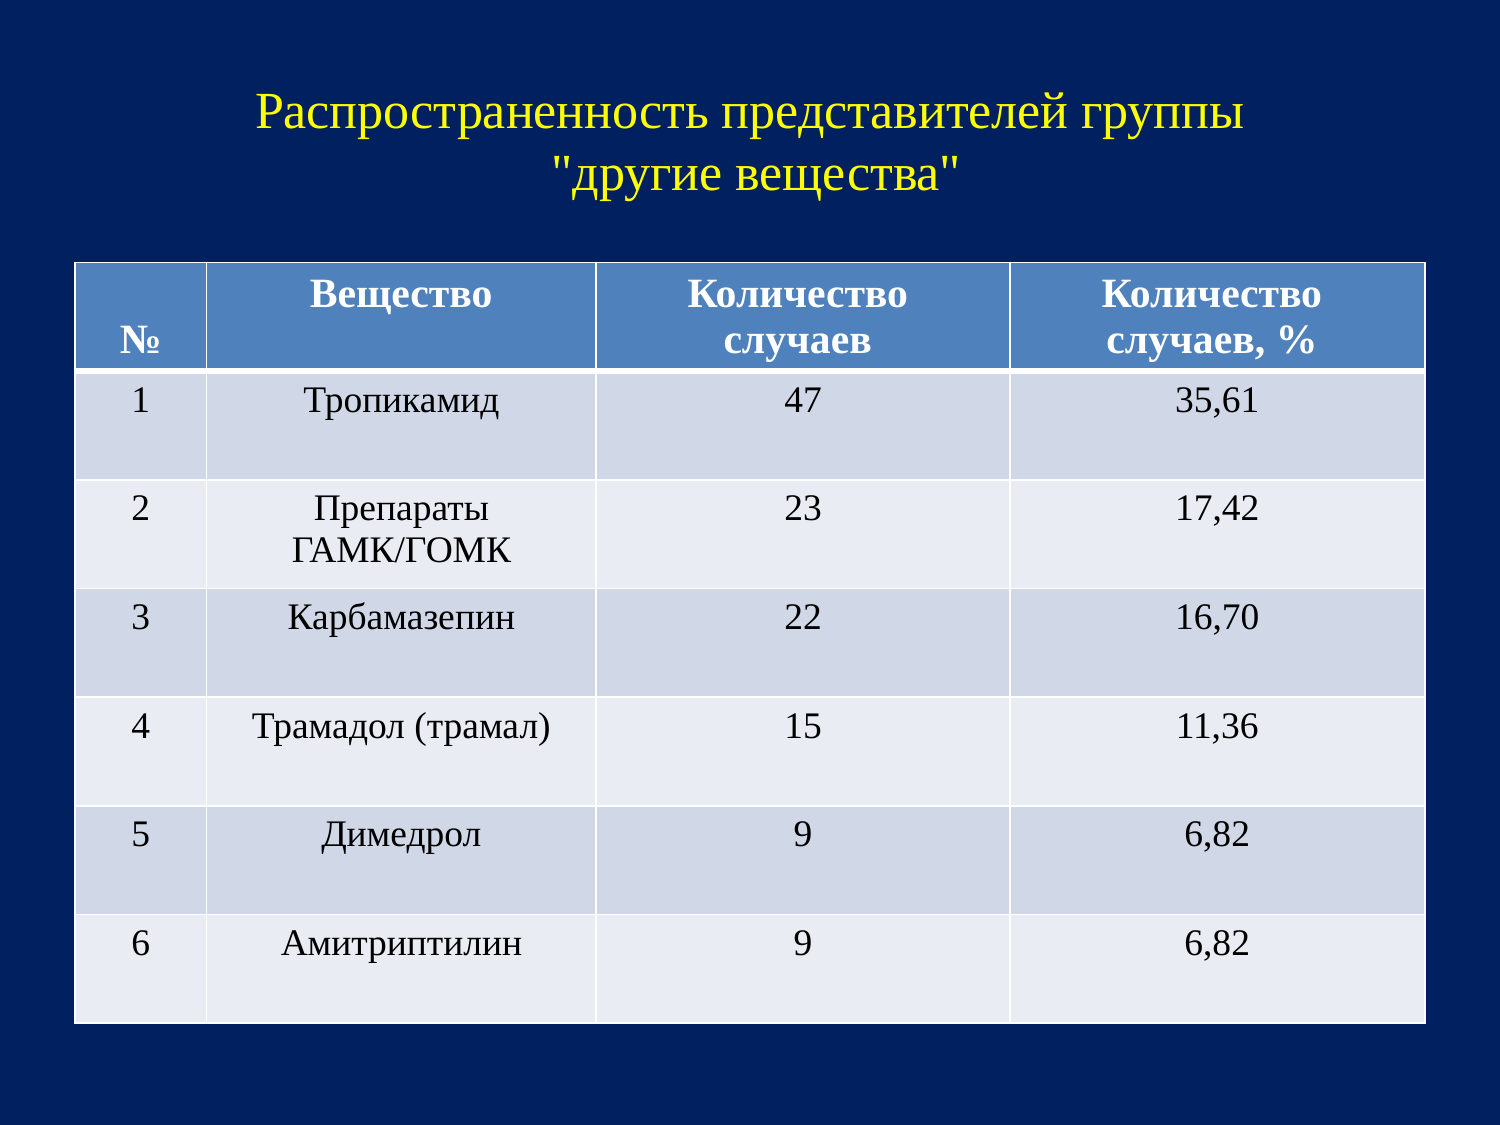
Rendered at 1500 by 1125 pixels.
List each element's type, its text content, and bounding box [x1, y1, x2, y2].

table_header Количество случаев, % [1011, 263, 1424, 368]
table_cell Тропикамид [207, 374, 595, 479]
table_cell 16,70 [1011, 589, 1424, 696]
table_cell 6,82 [1011, 807, 1424, 914]
table_cell 11,36 [1011, 698, 1424, 805]
table_cell Димедрол [207, 807, 595, 914]
table_cell 17,42 [1011, 481, 1424, 588]
table_cell 4 [76, 698, 206, 805]
table_cell Препараты ГАМК/ГОМК [207, 481, 595, 588]
table_cell Амитриптилин [207, 915, 595, 1022]
table_cell 35,61 [1011, 374, 1424, 479]
table_cell 23 [597, 481, 1009, 588]
table_cell 2 [76, 481, 206, 588]
table_cell 47 [597, 374, 1009, 479]
table_cell 3 [76, 589, 206, 696]
table_header Количество случаев [597, 263, 1009, 368]
table_cell 1 [76, 374, 206, 479]
table_cell 6,82 [1011, 915, 1424, 1022]
table_cell 15 [597, 698, 1009, 805]
table_cell 9 [597, 915, 1009, 1022]
table_cell 9 [597, 807, 1009, 914]
table_cell 22 [597, 589, 1009, 696]
table_cell 6 [76, 915, 206, 1022]
table_cell 5 [76, 807, 206, 914]
table_header Вещество [207, 263, 595, 368]
table_header № [76, 263, 206, 368]
table_cell Карбамазепин [207, 589, 595, 696]
title Распространенность представителей группы "другие вещества" [75, 45, 1425, 233]
table_cell Трамадол (трамал) [207, 698, 595, 805]
